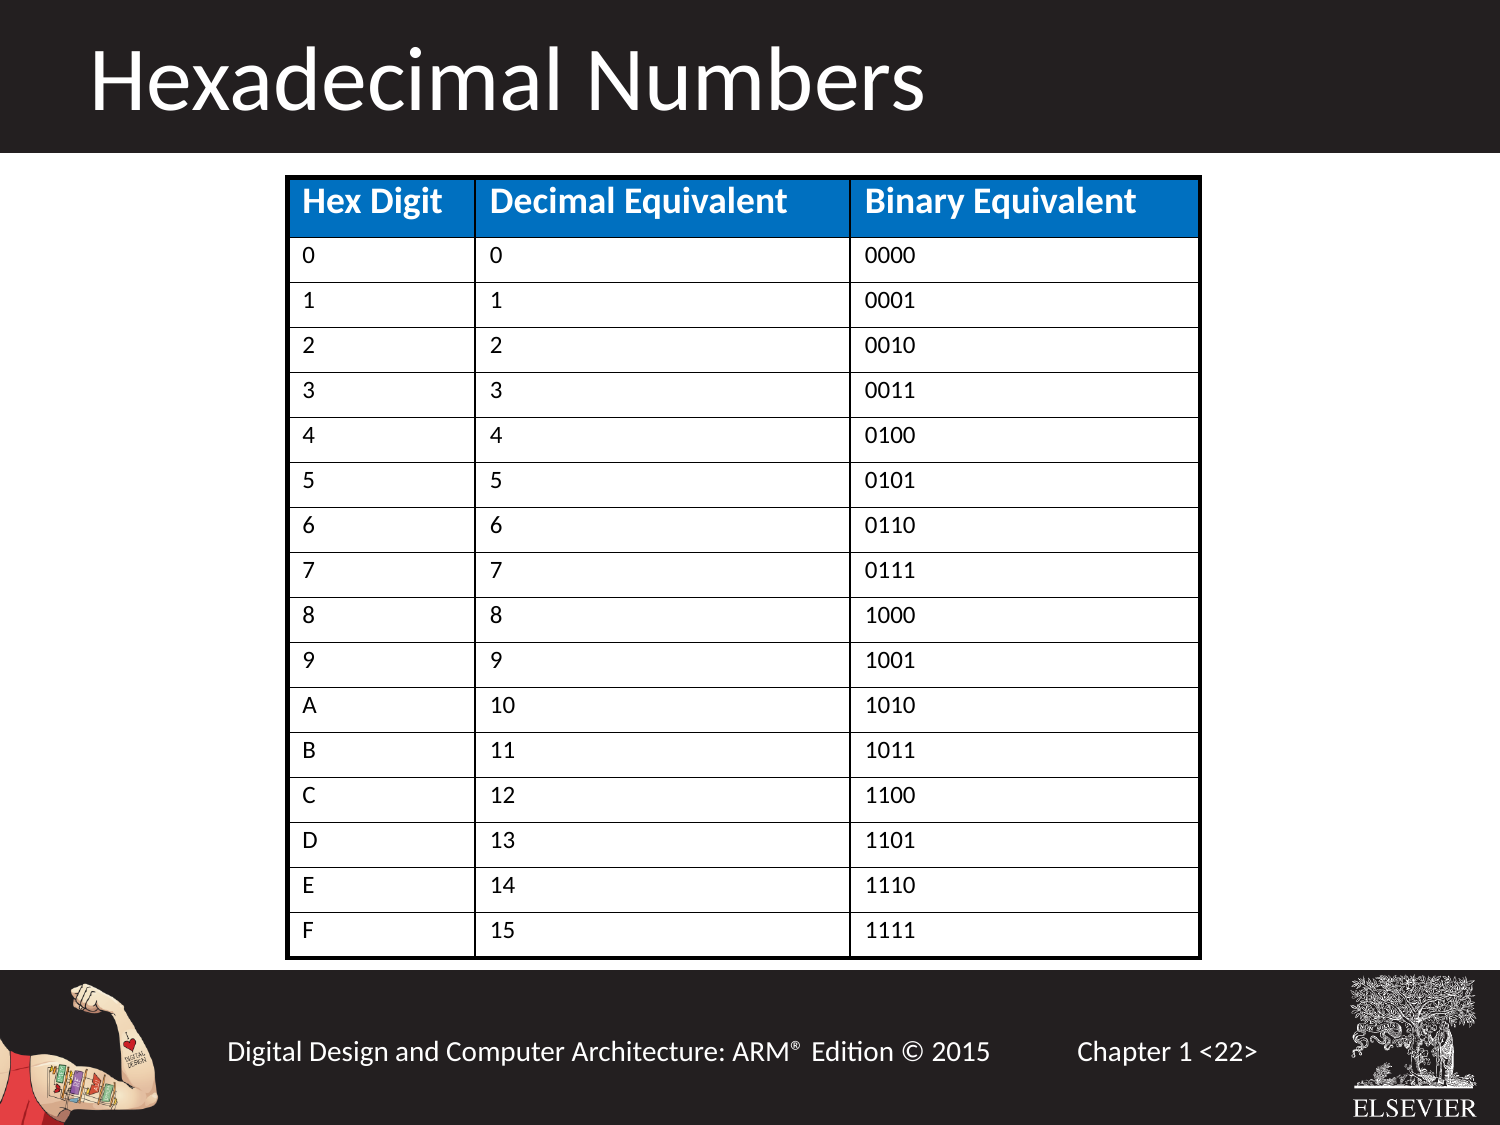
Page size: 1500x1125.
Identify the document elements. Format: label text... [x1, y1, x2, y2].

table_cell D [290, 823, 474, 867]
table_cell 2 [476, 328, 849, 372]
table_cell B [290, 733, 474, 777]
table_cell 0 [476, 238, 849, 282]
table_cell 5 [290, 463, 474, 507]
table_cell 0101 [851, 463, 1198, 507]
table_cell 0111 [851, 553, 1198, 597]
table_cell 0001 [851, 283, 1198, 327]
table_cell 1 [290, 283, 474, 327]
table_cell 1011 [851, 733, 1198, 777]
table_cell 7 [290, 553, 474, 597]
table_cell 7 [476, 553, 849, 597]
table_cell 1100 [851, 778, 1198, 822]
table_cell 8 [476, 598, 849, 642]
table_cell 8 [290, 598, 474, 642]
table_cell 1000 [851, 598, 1198, 642]
table_cell 0011 [851, 373, 1198, 417]
table_cell 0010 [851, 328, 1198, 372]
table_cell 0110 [851, 508, 1198, 552]
table_cell 3 [476, 373, 849, 417]
table_header Hex Digit [290, 180, 474, 237]
table_cell 1101 [851, 823, 1198, 867]
table_cell 6 [476, 508, 849, 552]
table_cell 1001 [851, 643, 1198, 687]
table_cell 0100 [851, 418, 1198, 462]
table_cell 10 [476, 688, 849, 732]
table_cell F [290, 913, 474, 956]
table_cell 0000 [851, 238, 1198, 282]
table_cell 4 [290, 418, 474, 462]
table_cell 14 [476, 868, 849, 912]
text_box [87, 174, 1413, 1025]
table_cell A [290, 688, 474, 732]
table_cell 1110 [851, 868, 1198, 912]
picture [1350, 974, 1477, 1117]
table_cell 2 [290, 328, 474, 372]
table_cell 4 [476, 418, 849, 462]
table_cell 12 [476, 778, 849, 822]
table_cell 0 [290, 238, 474, 282]
table_cell 9 [476, 643, 849, 687]
table_cell 11 [476, 733, 849, 777]
table_cell 1010 [851, 688, 1198, 732]
picture [0, 979, 163, 1125]
table_cell E [290, 868, 474, 912]
table_cell 3 [290, 373, 474, 417]
table_cell 1 [476, 283, 849, 327]
table_cell 6 [290, 508, 474, 552]
table_cell C [290, 778, 474, 822]
table_header Decimal Equivalent [476, 180, 849, 237]
text_box Hexadecimal Numbers [75, 11, 1375, 136]
table_cell 5 [476, 463, 849, 507]
table_header Binary Equivalent [851, 180, 1198, 237]
table_cell 1111 [851, 913, 1198, 956]
table_cell 9 [290, 643, 474, 687]
table_cell 15 [476, 913, 849, 956]
table_cell 13 [476, 823, 849, 867]
